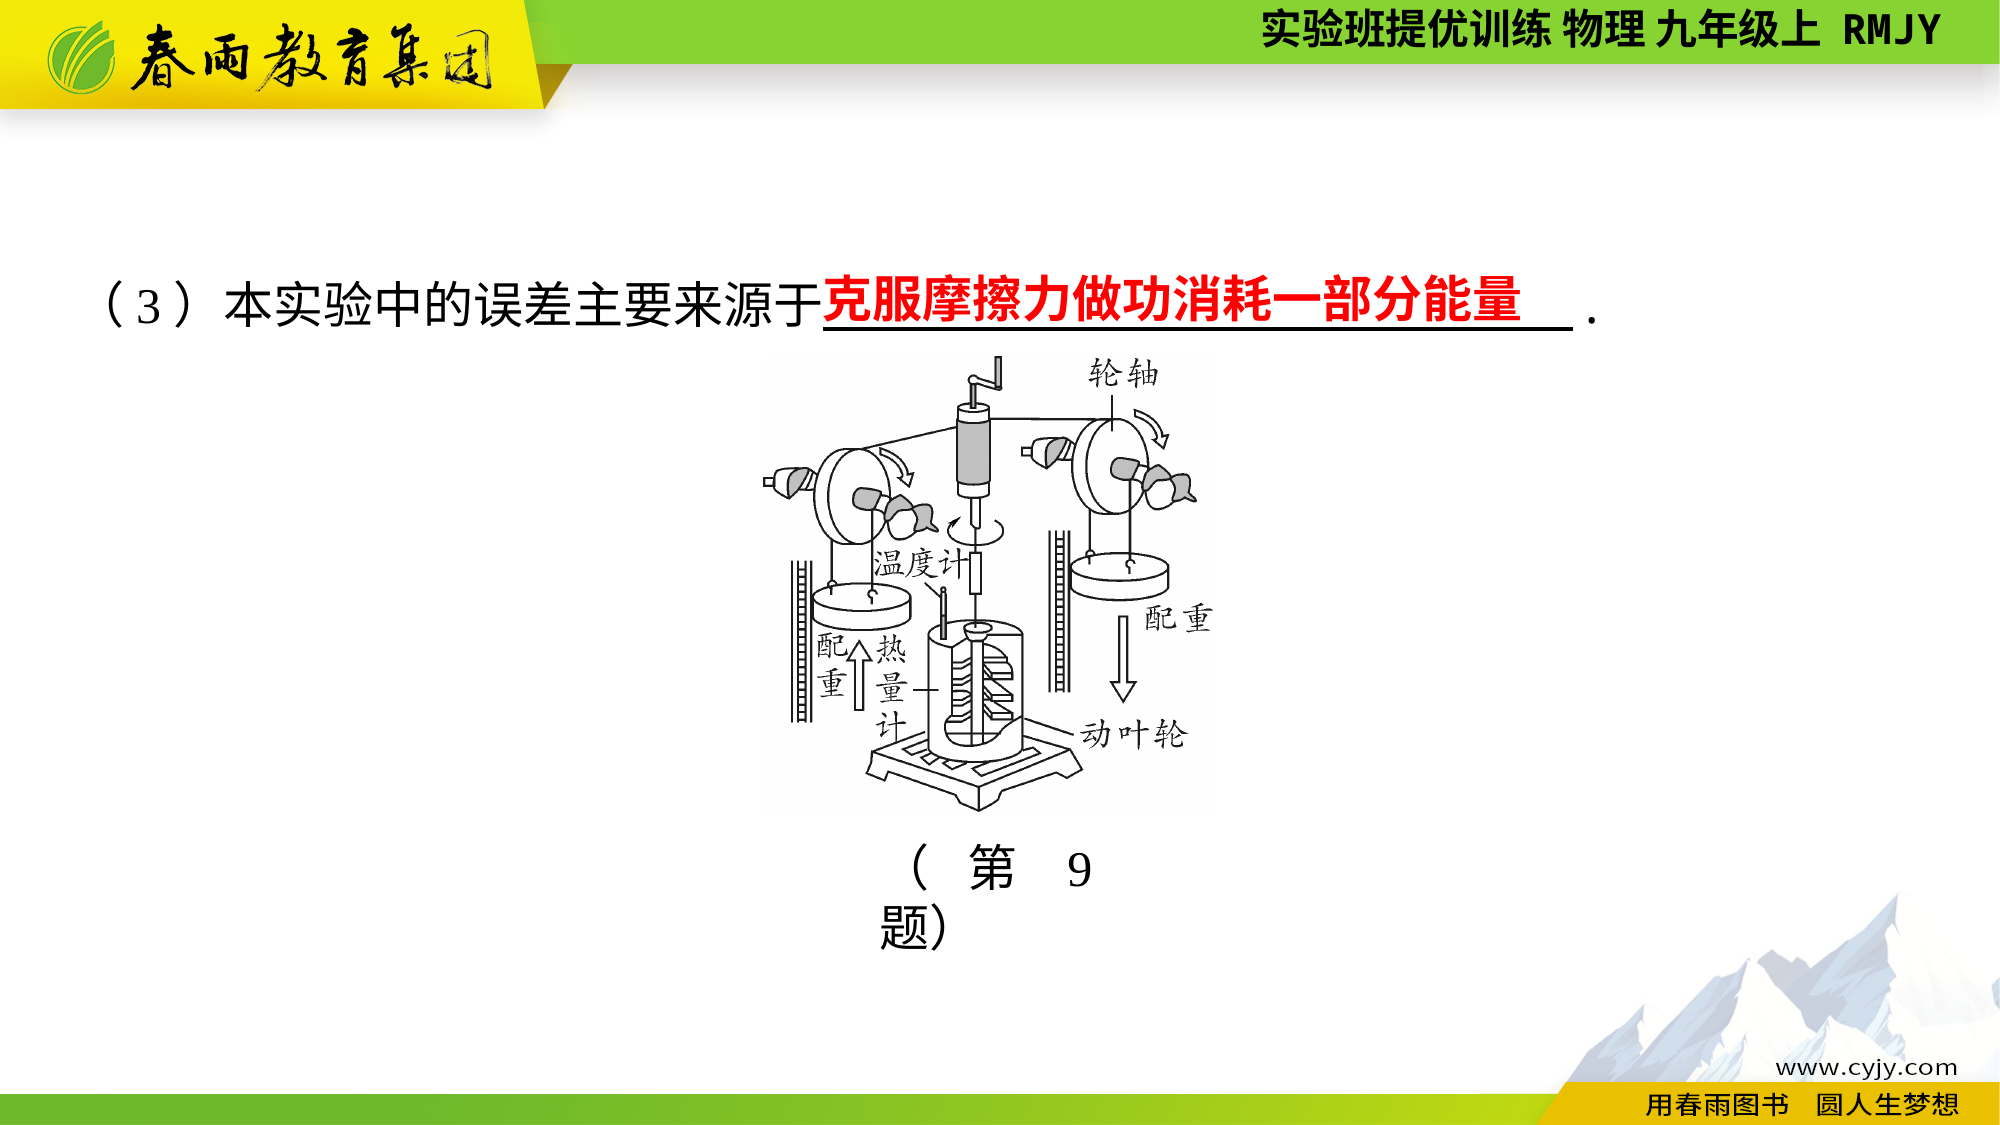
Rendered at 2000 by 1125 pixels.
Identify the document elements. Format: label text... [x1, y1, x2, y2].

picture [0, 0, 2000, 1125]
text_box （第9题） [864, 829, 1120, 904]
list （3）本实验中的误差主要来源于 . [59, 235, 1944, 342]
text_box 克服摩擦力做功消耗一部分能量 [807, 229, 1538, 335]
